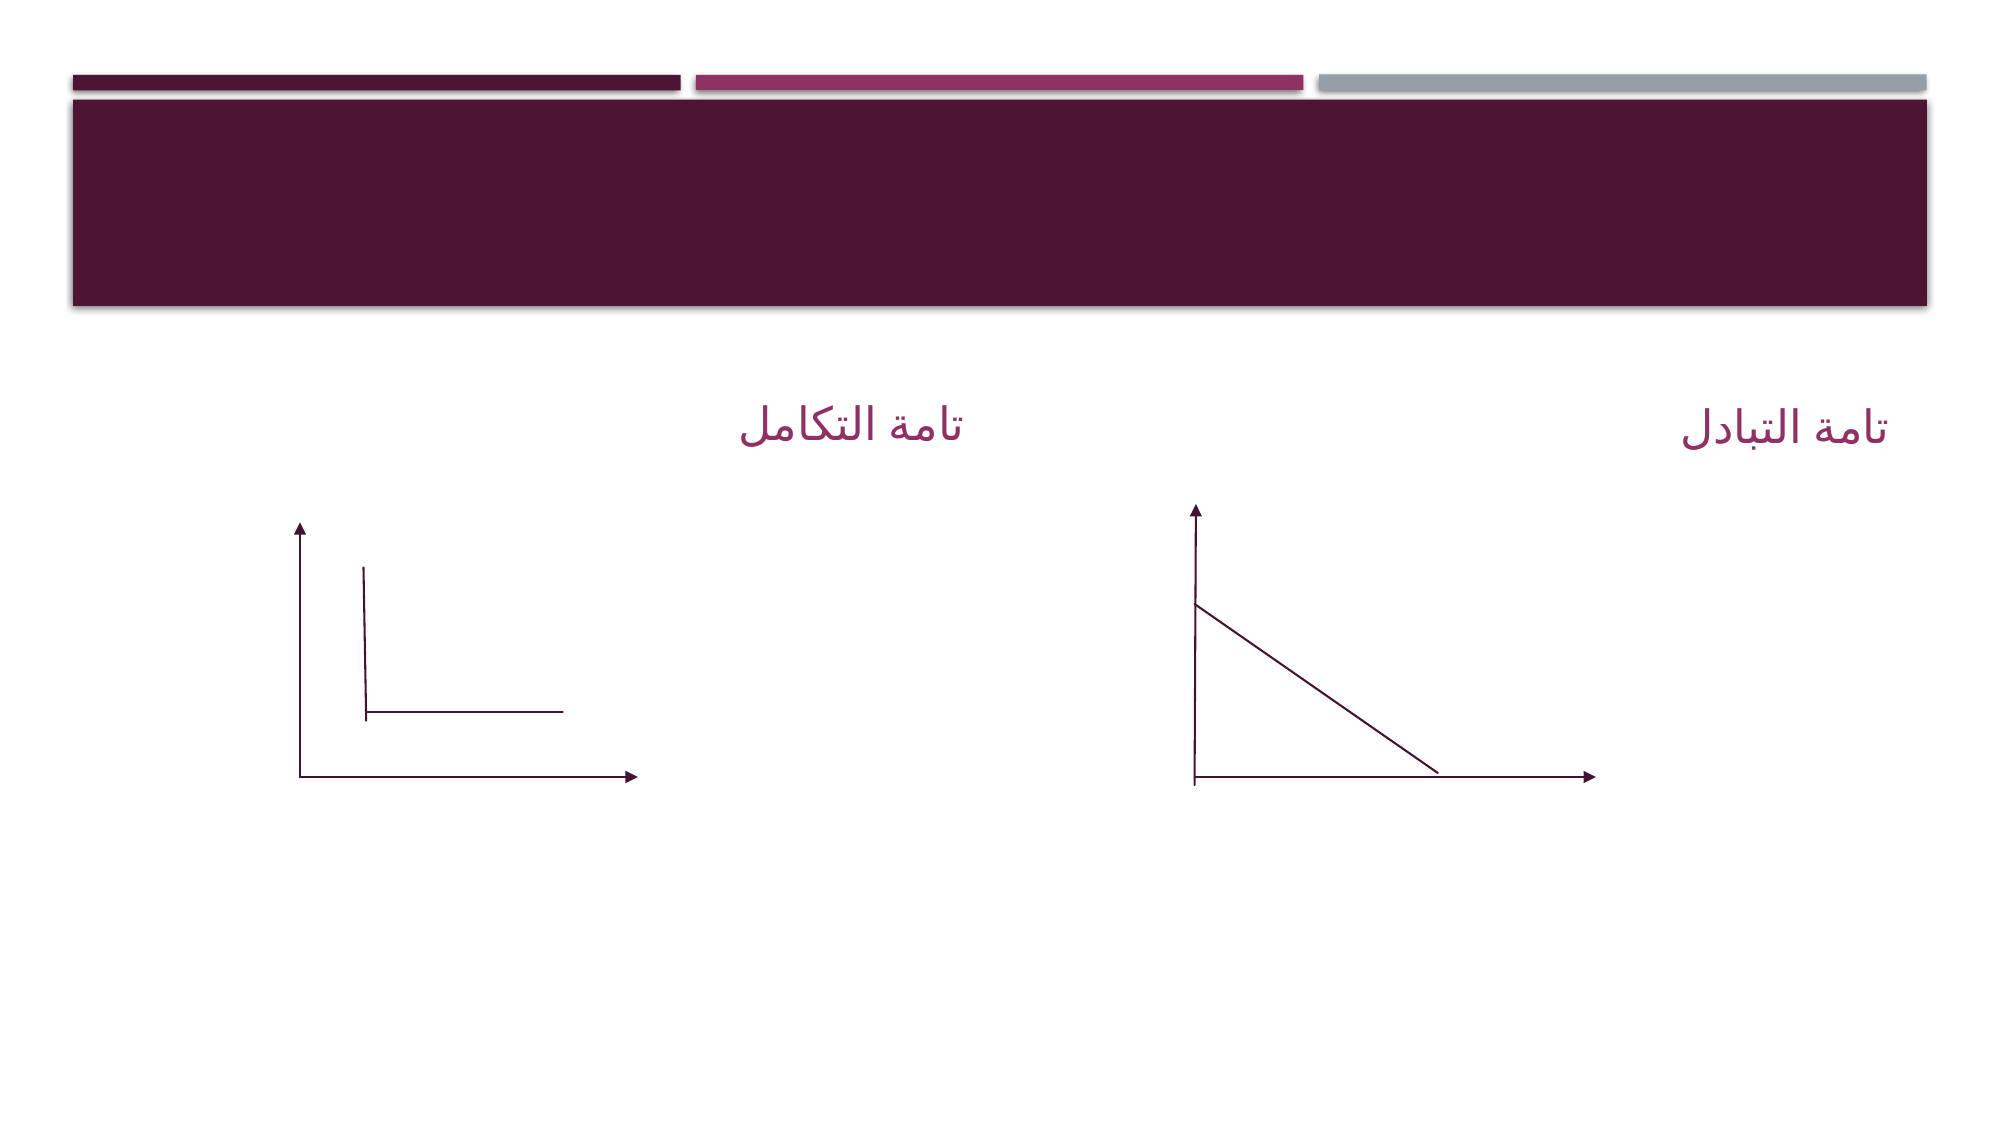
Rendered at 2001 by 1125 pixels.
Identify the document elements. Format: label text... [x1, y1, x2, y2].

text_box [362, 567, 367, 722]
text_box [1194, 603, 1439, 774]
list تامة التبادل [1070, 369, 1905, 460]
list تامة التكامل [145, 369, 980, 458]
